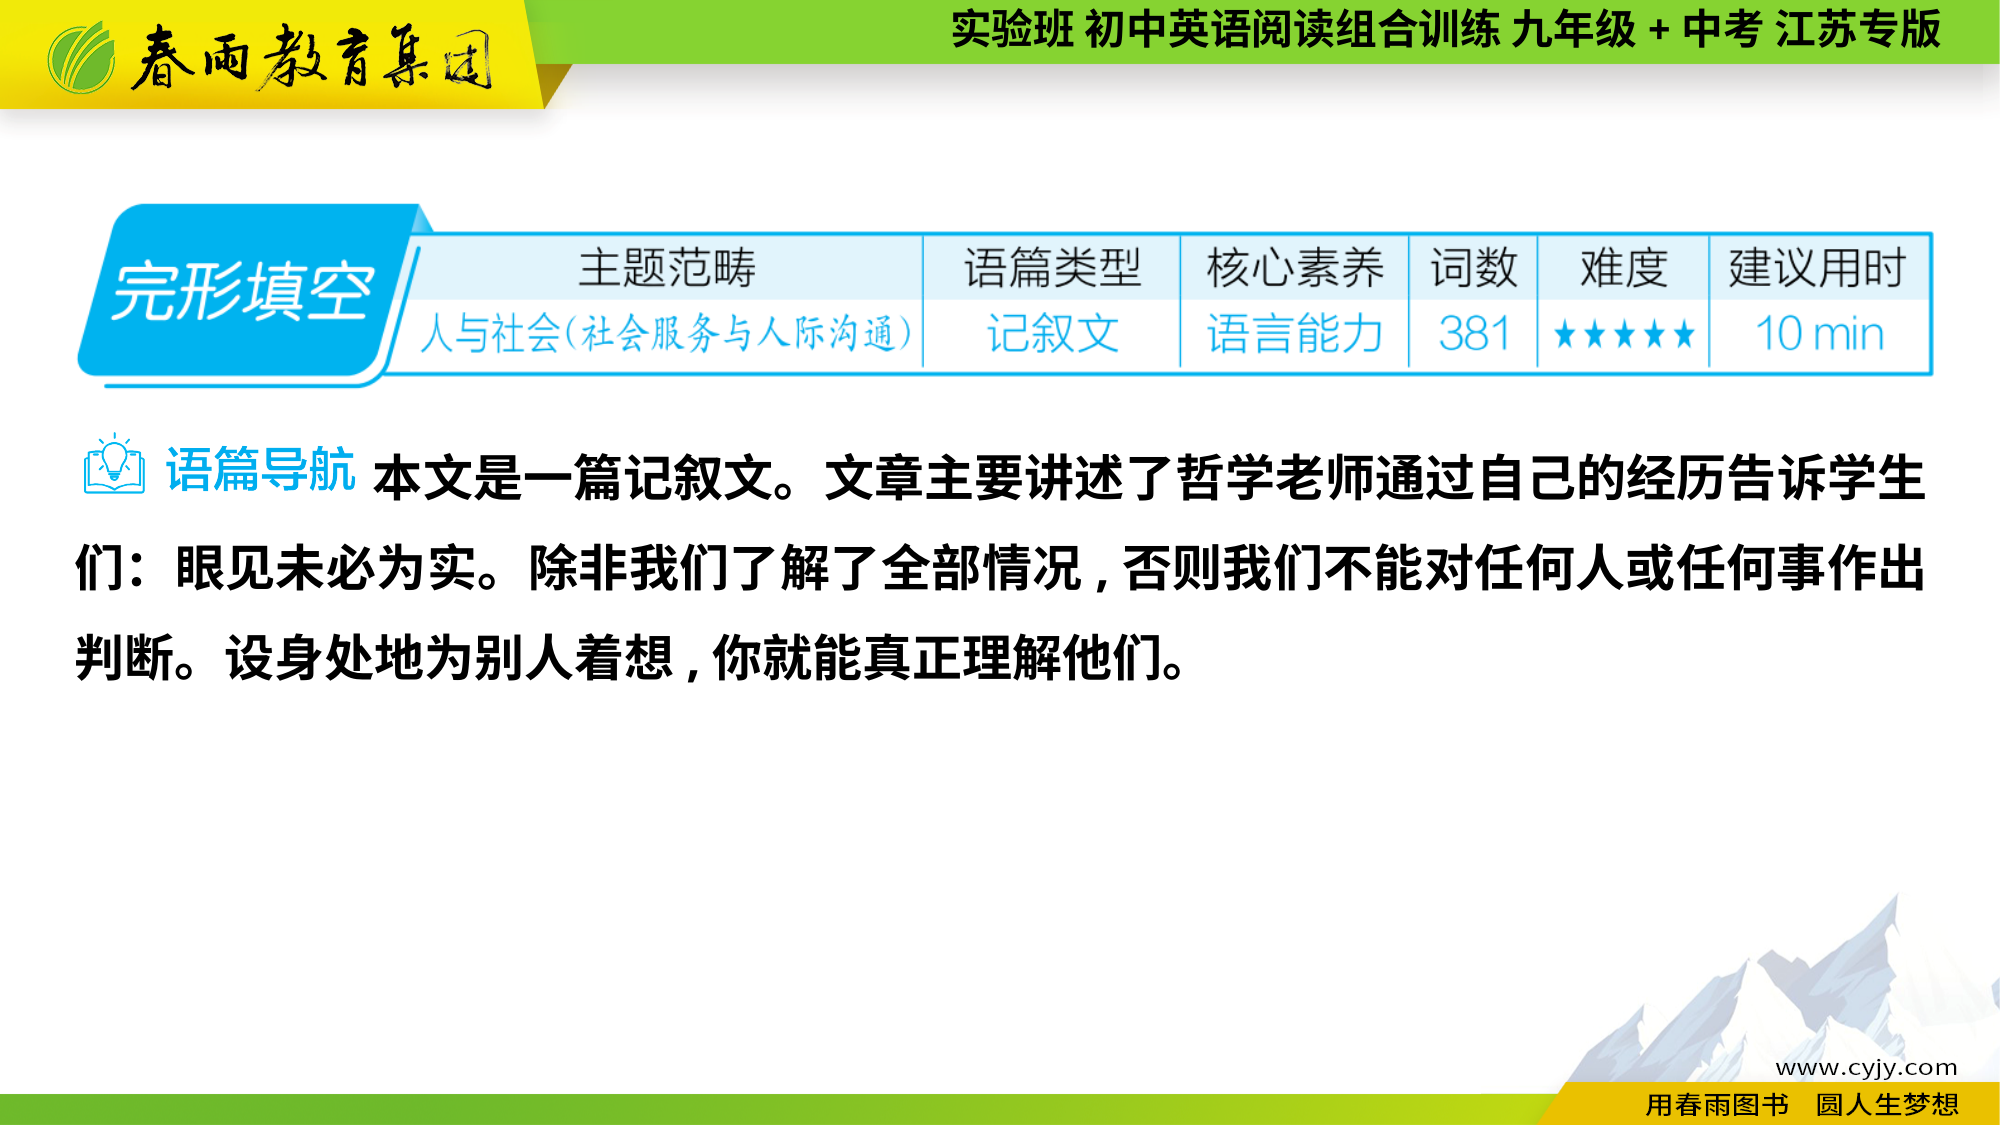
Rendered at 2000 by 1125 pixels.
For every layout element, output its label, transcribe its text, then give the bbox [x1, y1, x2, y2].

list 本文是一篇记叙文。文章主要讲述了哲学老师通过自己的经历告诉学生们：眼见未必为实。除非我们了解了全部情况,否则我们不能对任何人或任何事作出判断。设身处地为别人着想,你就能真正理解他们。 [59, 409, 1944, 686]
picture [0, 0, 2000, 1125]
